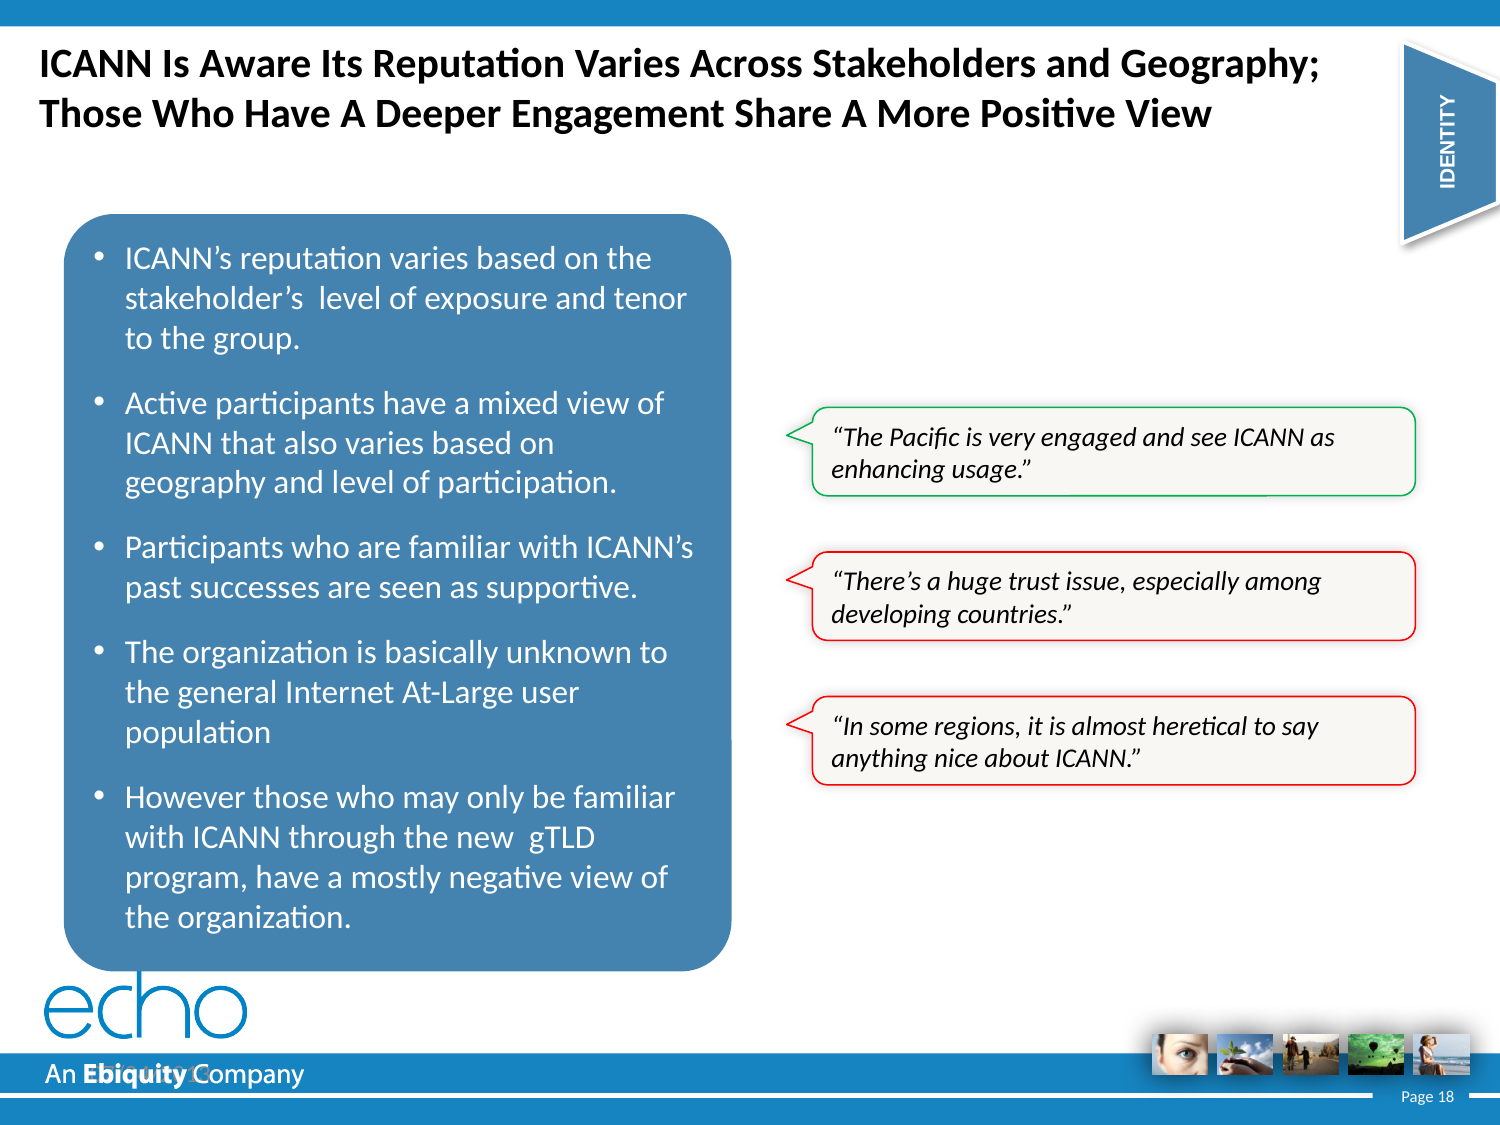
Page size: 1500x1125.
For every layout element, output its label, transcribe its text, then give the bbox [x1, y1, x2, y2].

picture [1152, 1034, 1208, 1075]
picture [1283, 1034, 1339, 1075]
picture [44, 963, 185, 1039]
text_box ICANN’s reputation varies based on the stakeholder’s level of exposure and tenor to the group. Active participants have a mixed view of ICANN that also varies based on geography and level of participation. Participants who are familiar with ICANN’s past successes are seen as supportive. The organization is basically unknown to the general Internet At-Large user population However those who may only be familiar with ICANN through the new gTLD program, have a mostly negative view of the organization. [63, 214, 732, 972]
title ICANN Is Aware Its Reputation Varies Across Stakeholders and Geography; Those Who Have A Deeper Engagement Share A More Positive View [23, 34, 1465, 137]
picture [142, 972, 247, 1039]
picture [1413, 1034, 1470, 1075]
text_box “The Pacific is very engaged and see ICANN as enhancing usage.” [786, 407, 1416, 496]
text_box “There’s a huge trust issue, especially among developing countries.” [786, 551, 1416, 641]
picture [1348, 1034, 1404, 1075]
picture [44, 1021, 61, 1039]
picture [200, 991, 242, 1034]
picture [229, 1022, 247, 1039]
text_box “In some regions, it is almost heretical to say anything nice about ICANN.” [786, 696, 1416, 785]
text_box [1401, 40, 1499, 244]
picture [50, 991, 87, 1007]
picture [45, 1063, 304, 1089]
picture [1217, 1034, 1273, 1075]
